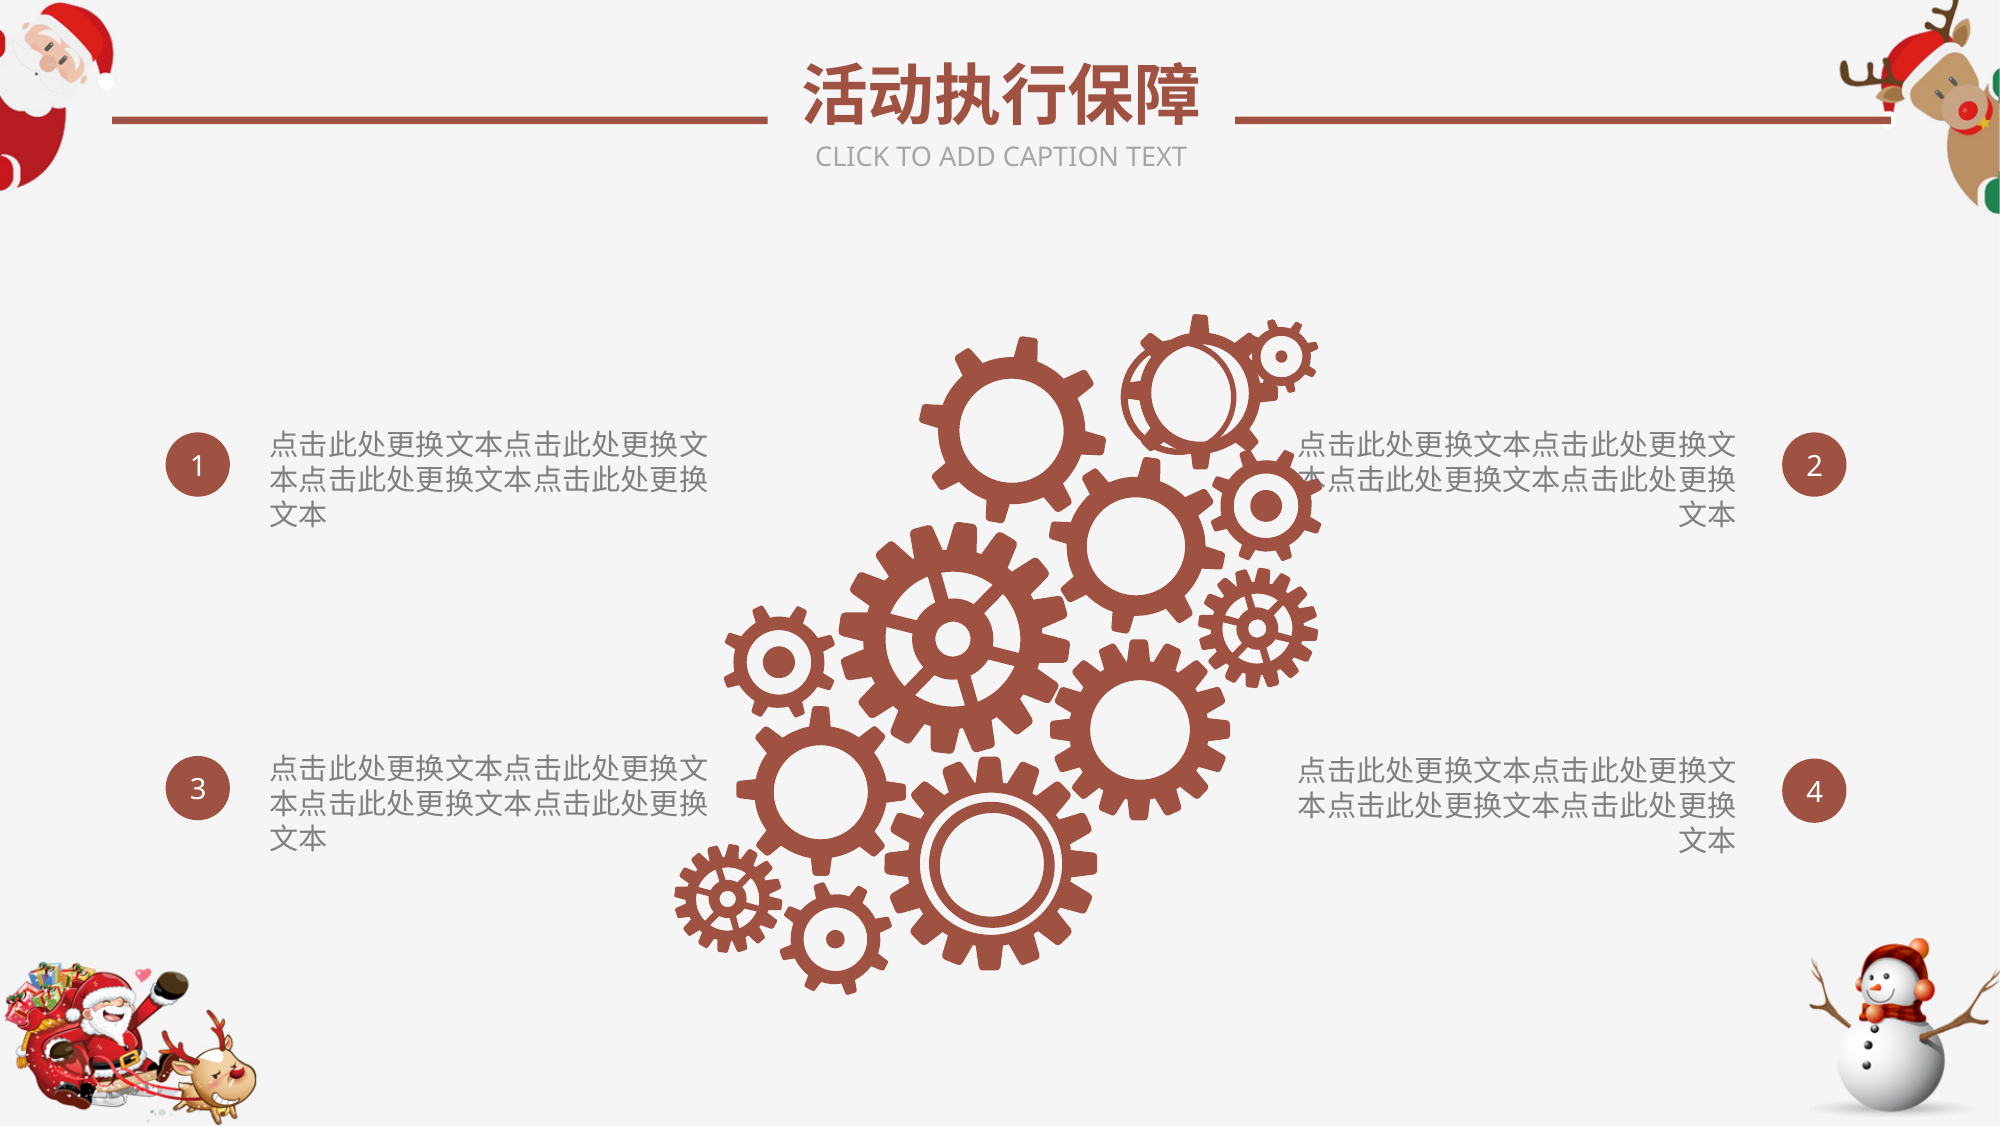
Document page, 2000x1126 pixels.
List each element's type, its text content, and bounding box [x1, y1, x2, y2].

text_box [112, 52, 1891, 173]
text_box 点击此处更换文本点击此处更换文本点击此处更换文本点击此处更换文本 [254, 742, 753, 863]
text_box [919, 336, 1106, 524]
text_box [838, 521, 1071, 754]
text_box 4 [1781, 757, 1848, 824]
text_box [1244, 319, 1319, 393]
text_box 点击此处更换文本点击此处更换文本点击此处更换文本点击此处更换文本 [254, 419, 753, 539]
text_box [1155, 445, 1190, 455]
text_box 点击此处更换文本点击此处更换文本点击此处更换文本点击此处更换文本 [1254, 745, 1752, 865]
text_box [736, 705, 906, 876]
text_box [884, 756, 1098, 971]
text_box [930, 803, 1055, 928]
text_box [779, 882, 892, 995]
text_box [1210, 449, 1322, 561]
text_box 2 [1781, 431, 1848, 498]
text_box 3 [164, 754, 231, 822]
text_box [1198, 567, 1318, 689]
text_box [1122, 314, 1278, 470]
text_box [674, 844, 783, 953]
text_box [963, 845, 1045, 918]
text_box [723, 605, 835, 718]
text_box [1050, 639, 1231, 821]
text_box [1188, 345, 1237, 441]
picture [0, 0, 2000, 1126]
text_box [1120, 350, 1149, 441]
text_box 点击此处更换文本点击此处更换文本点击此处更换文本点击此处更换文本 [1254, 419, 1752, 539]
text_box [1048, 456, 1225, 634]
text_box 1 [164, 431, 231, 498]
